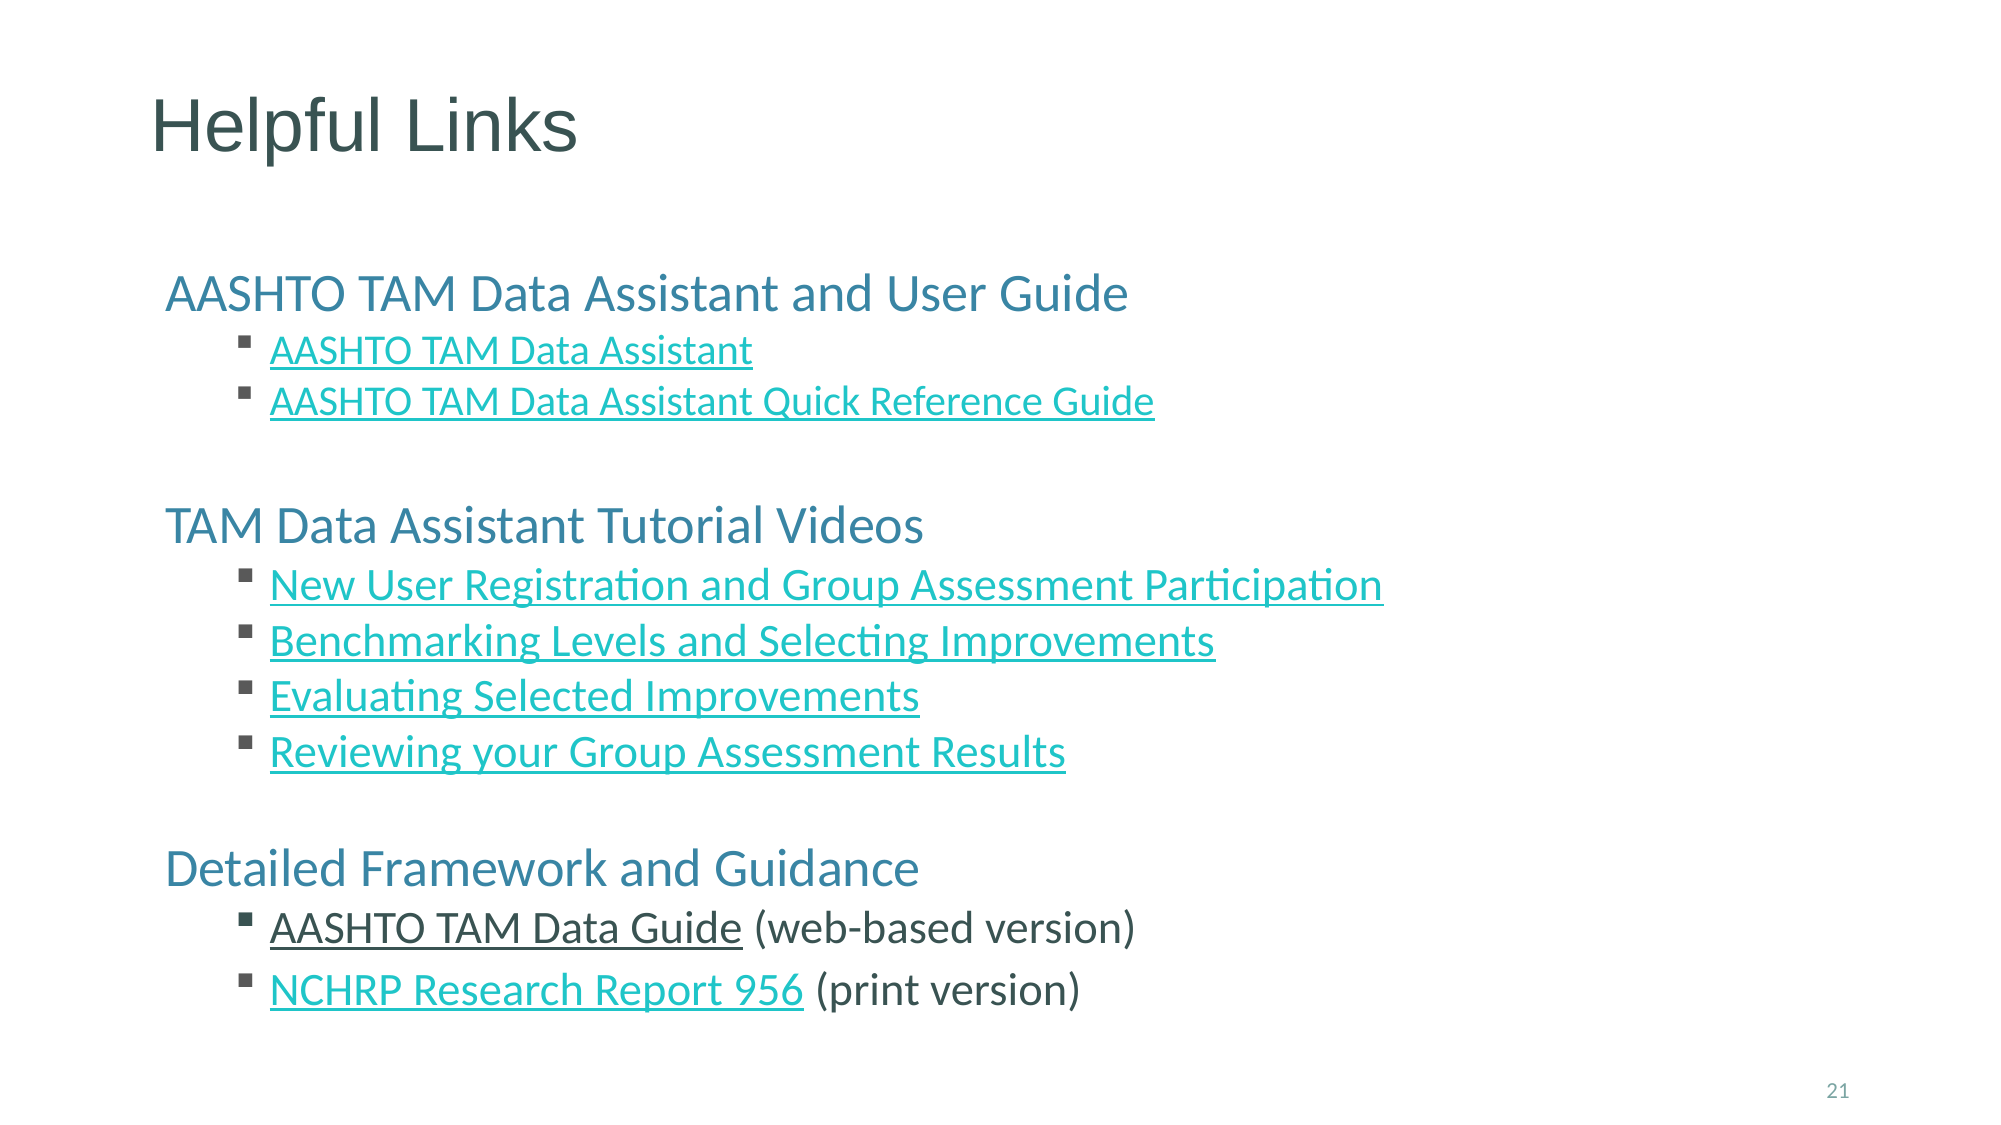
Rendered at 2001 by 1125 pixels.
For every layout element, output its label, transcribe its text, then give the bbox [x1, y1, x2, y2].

list AASHTO TAM Data Assistant and User Guide AASHTO TAM Data Assistant AASHTO TAM Data Assistant Quick Reference Guide TAM Data Assistant Tutorial Videos New User Registration and Group Assessment Participation Benchmarking Levels and Selecting Improvements Evaluating Selected Improvements Reviewing your Group Assessment Results Detailed Framework and Guidance AASHTO TAM Data Guide (web-based version) NCHRP Research Report 956 (print version) [150, 243, 1850, 1031]
title Helpful Links [150, 76, 1850, 227]
